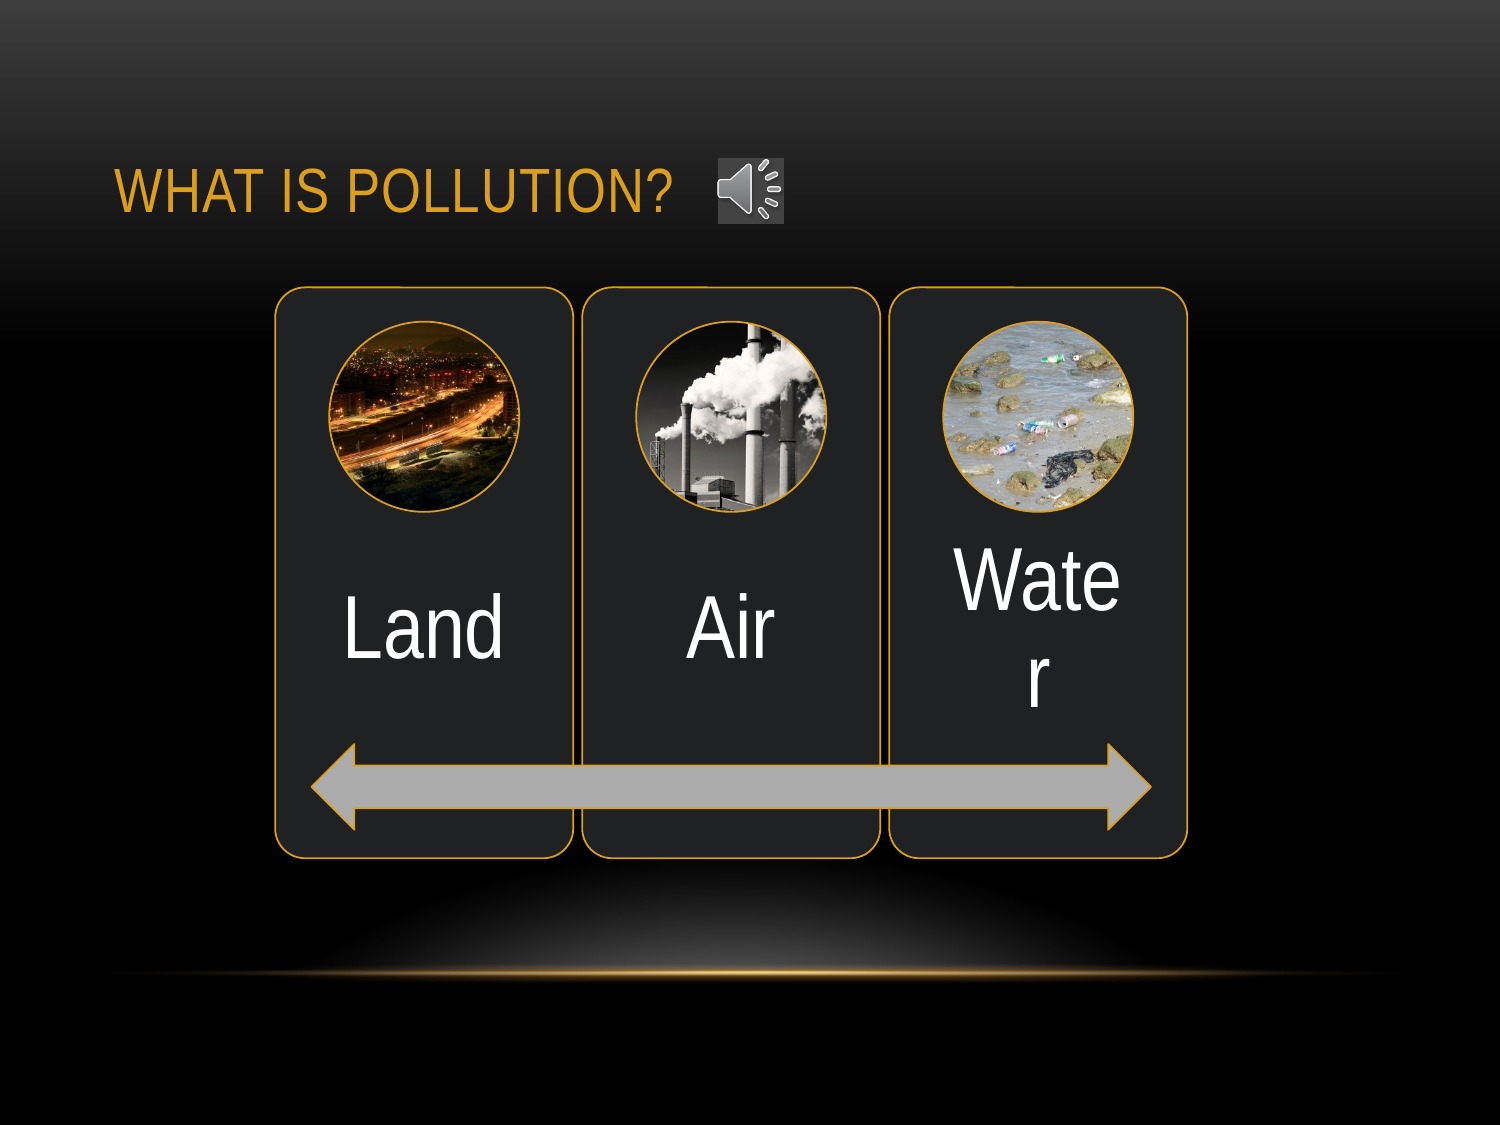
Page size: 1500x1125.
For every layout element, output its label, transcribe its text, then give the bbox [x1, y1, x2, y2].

picture [0, 0, 1500, 1125]
title What is pollution? [99, 45, 1400, 233]
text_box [274, 287, 1188, 859]
